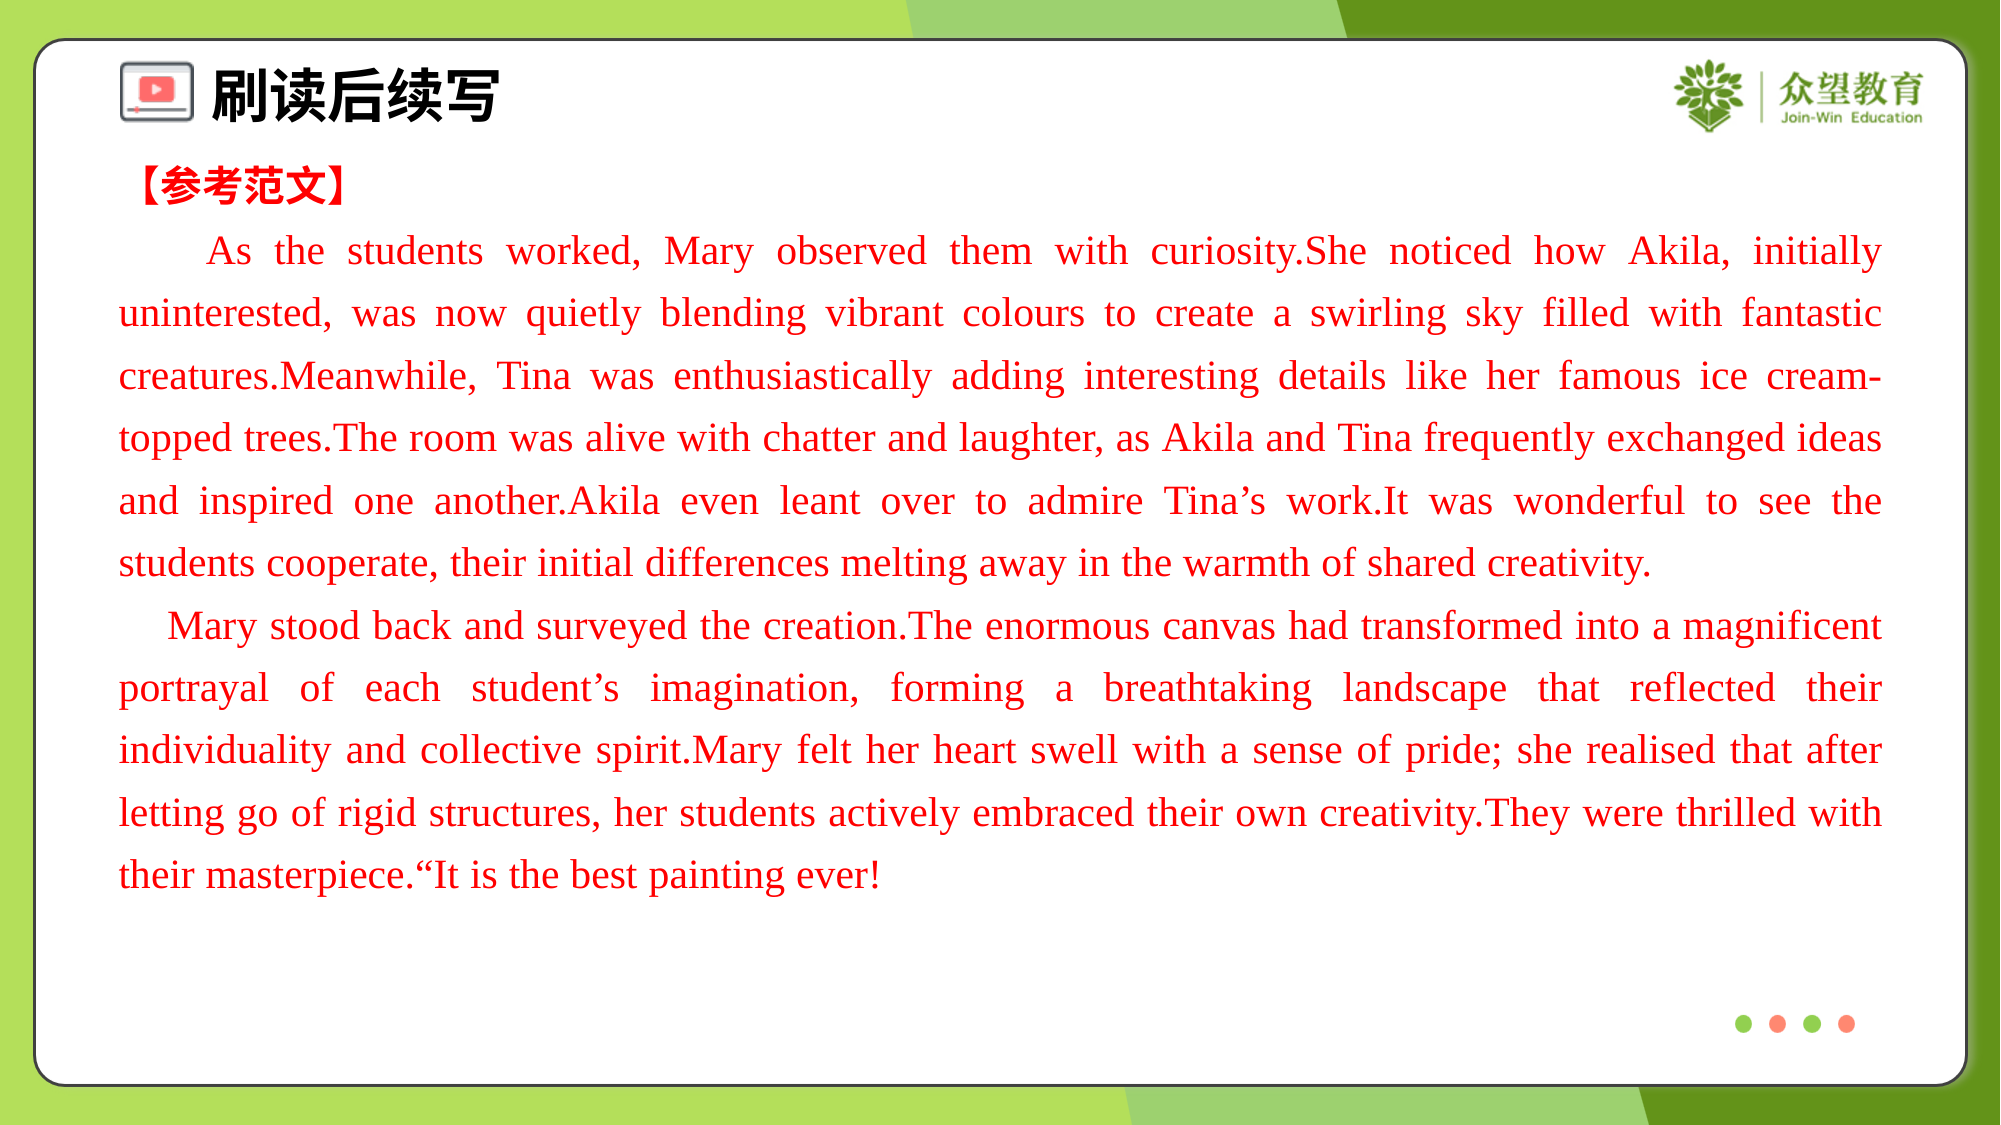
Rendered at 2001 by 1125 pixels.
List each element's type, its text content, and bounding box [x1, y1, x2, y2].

picture [0, 0, 2000, 1125]
text_box 【参考范文】 As the students worked, Mary observed them with curiosity.She noticed how Akila, initially uninterested, was now quietly blending vibrant colours to create a swirling sky filled with fantastic creatures.Meanwhile, Tina was enthusiastically adding interesting details like her famous ice cream-topped trees.The room was alive with chatter and laughter, as Akila and Tina frequently exchanged ideas and inspired one another.Akila even leant over to admire Tina’s work.It was wonderful to see the students cooperate, their initial differences melting away in the warmth of shared creativity. Mary stood back and surveyed the creation.The enormous canvas had transformed into a magnificent portrayal of each student’s imagination, forming a breathtaking landscape that reflected their individuality and collective spirit.Mary felt her heart swell with a sense of pride; she realised that after letting go of rigid structures, her students actively embraced their own creativity.They were thrilled with their masterpiece.“It is the best painting ever! [118, 147, 1883, 961]
